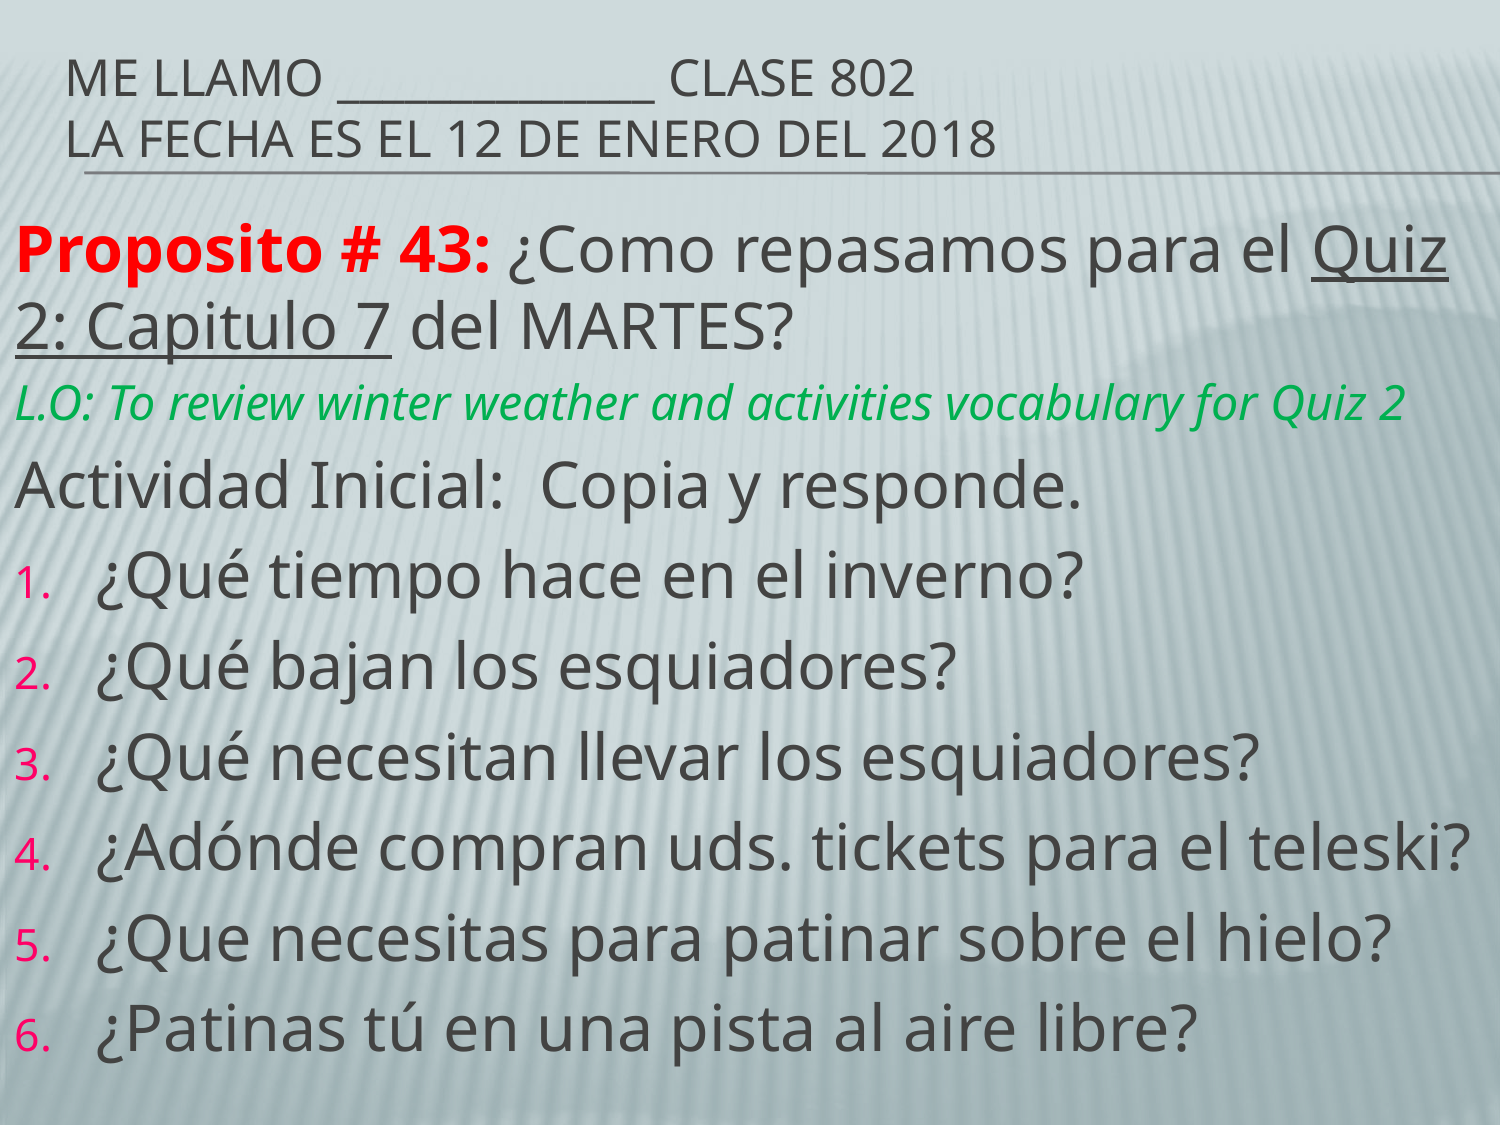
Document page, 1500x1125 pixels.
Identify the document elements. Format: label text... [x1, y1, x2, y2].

list Proposito # 43: ¿Como repasamos para el Quiz 2: Capitulo 7 del MARTES? L.O: To review winter weather and activities vocabulary for Quiz 2 Actividad Inicial: Copia y responde. ¿Qué tiempo hace en el inverno? ¿Qué bajan los esquiadores? ¿Qué necesitan llevar los esquiadores? ¿Adónde compran uds. tickets para el teleski? ¿Que necesitas para patinar sobre el hielo? ¿Patinas tú en una pista al aire libre? [0, 200, 1500, 1088]
title Me llamo ______________ Clase 802 La fecha es el 12 de ENERO del 2018 [50, 37, 1475, 175]
